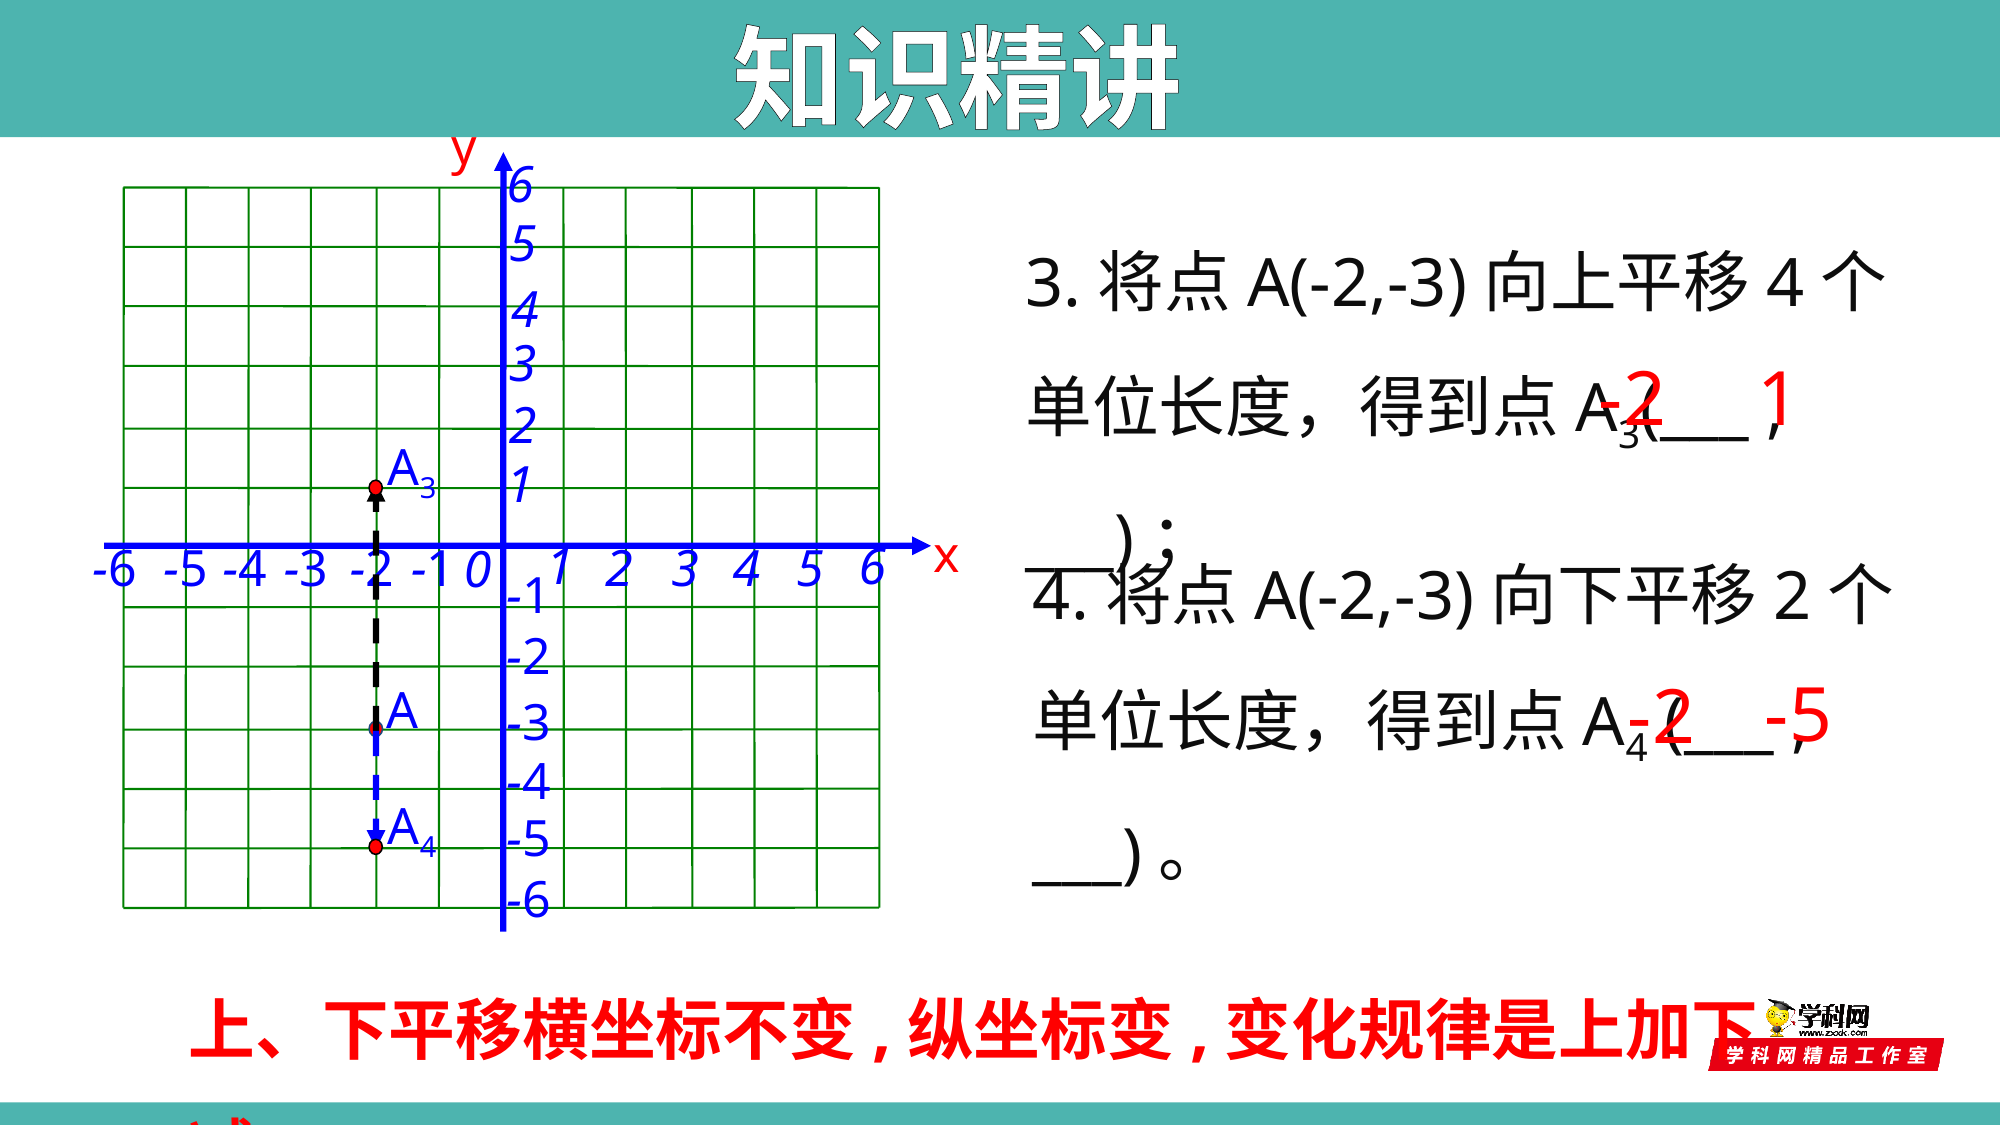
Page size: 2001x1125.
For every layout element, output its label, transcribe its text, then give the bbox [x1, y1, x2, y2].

text_box -2 [1561, 297, 1704, 448]
text_box x [884, 515, 1012, 591]
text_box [368, 428, 493, 504]
text_box -2 [1590, 615, 1733, 766]
text_box 3.将点A(-2,-3)向上平移4个单位长度，得到点A3(___ , ___)； [1010, 191, 1945, 583]
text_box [579, 187, 880, 525]
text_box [123, 639, 486, 909]
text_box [77, 526, 932, 631]
picture [1799, 999, 1869, 1037]
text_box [491, 144, 575, 525]
text_box 上、下平移横坐标不变,纵坐标变,变化规律是上加下减。 [173, 940, 1799, 1125]
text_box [368, 671, 453, 748]
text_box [579, 639, 880, 909]
text_box 知识精讲 [717, 0, 1197, 150]
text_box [368, 787, 493, 863]
text_box y [399, 107, 530, 183]
text_box 1 [1707, 297, 1850, 448]
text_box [491, 639, 575, 936]
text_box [123, 187, 486, 525]
text_box -5 [1727, 614, 1870, 764]
picture [1799, 1038, 1944, 1071]
text_box 4.将点A(-2,-3)向下平移2个单位长度，得到点A4 (___ , ___)。 [1018, 505, 1945, 897]
